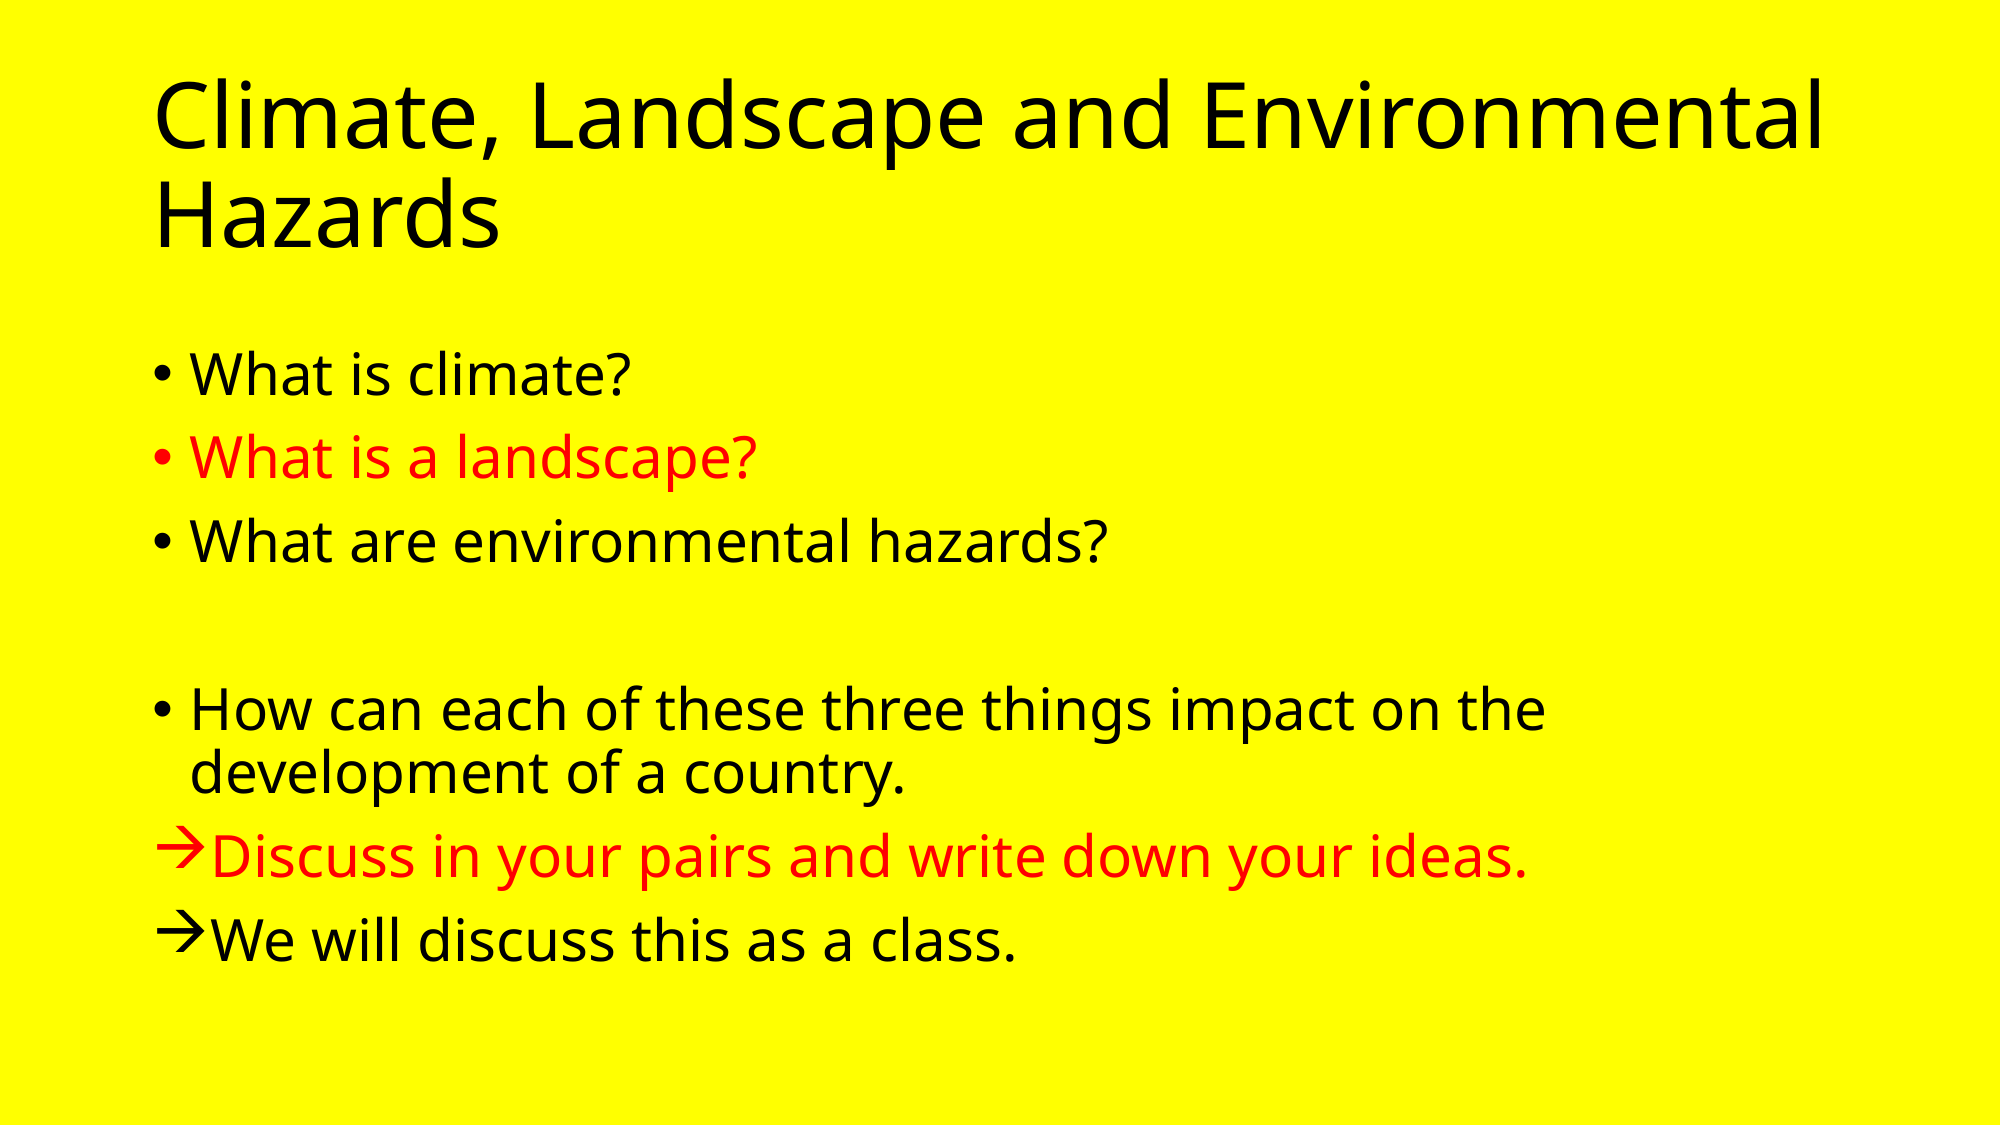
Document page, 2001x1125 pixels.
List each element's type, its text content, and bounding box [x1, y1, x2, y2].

title Climate, Landscape and Environmental Hazards [137, 59, 1863, 278]
list What is climate? What is a landscape? What are environmental hazards? How can each of these three things impact on the development of a country. Discuss in your pairs and write down your ideas. We will discuss this as a class. [137, 337, 1863, 1052]
